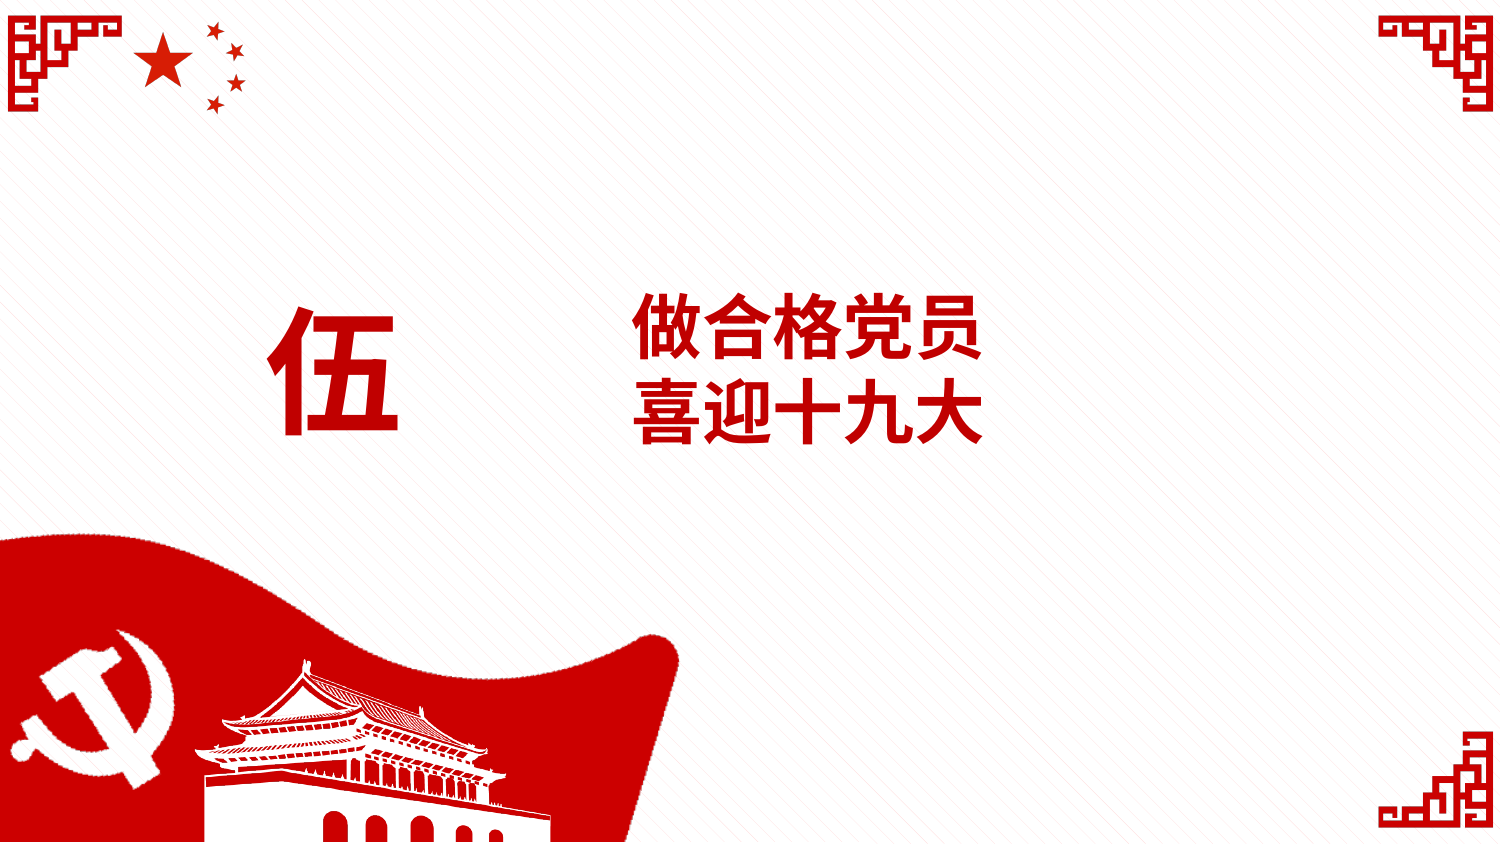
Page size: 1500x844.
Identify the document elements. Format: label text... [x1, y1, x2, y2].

picture [0, 482, 737, 842]
picture [1370, 713, 1500, 844]
text_box 做合格党员 喜迎十九大 [620, 277, 1500, 459]
picture [0, 0, 254, 132]
picture [1370, 0, 1500, 130]
text_box 伍 [253, 280, 344, 457]
